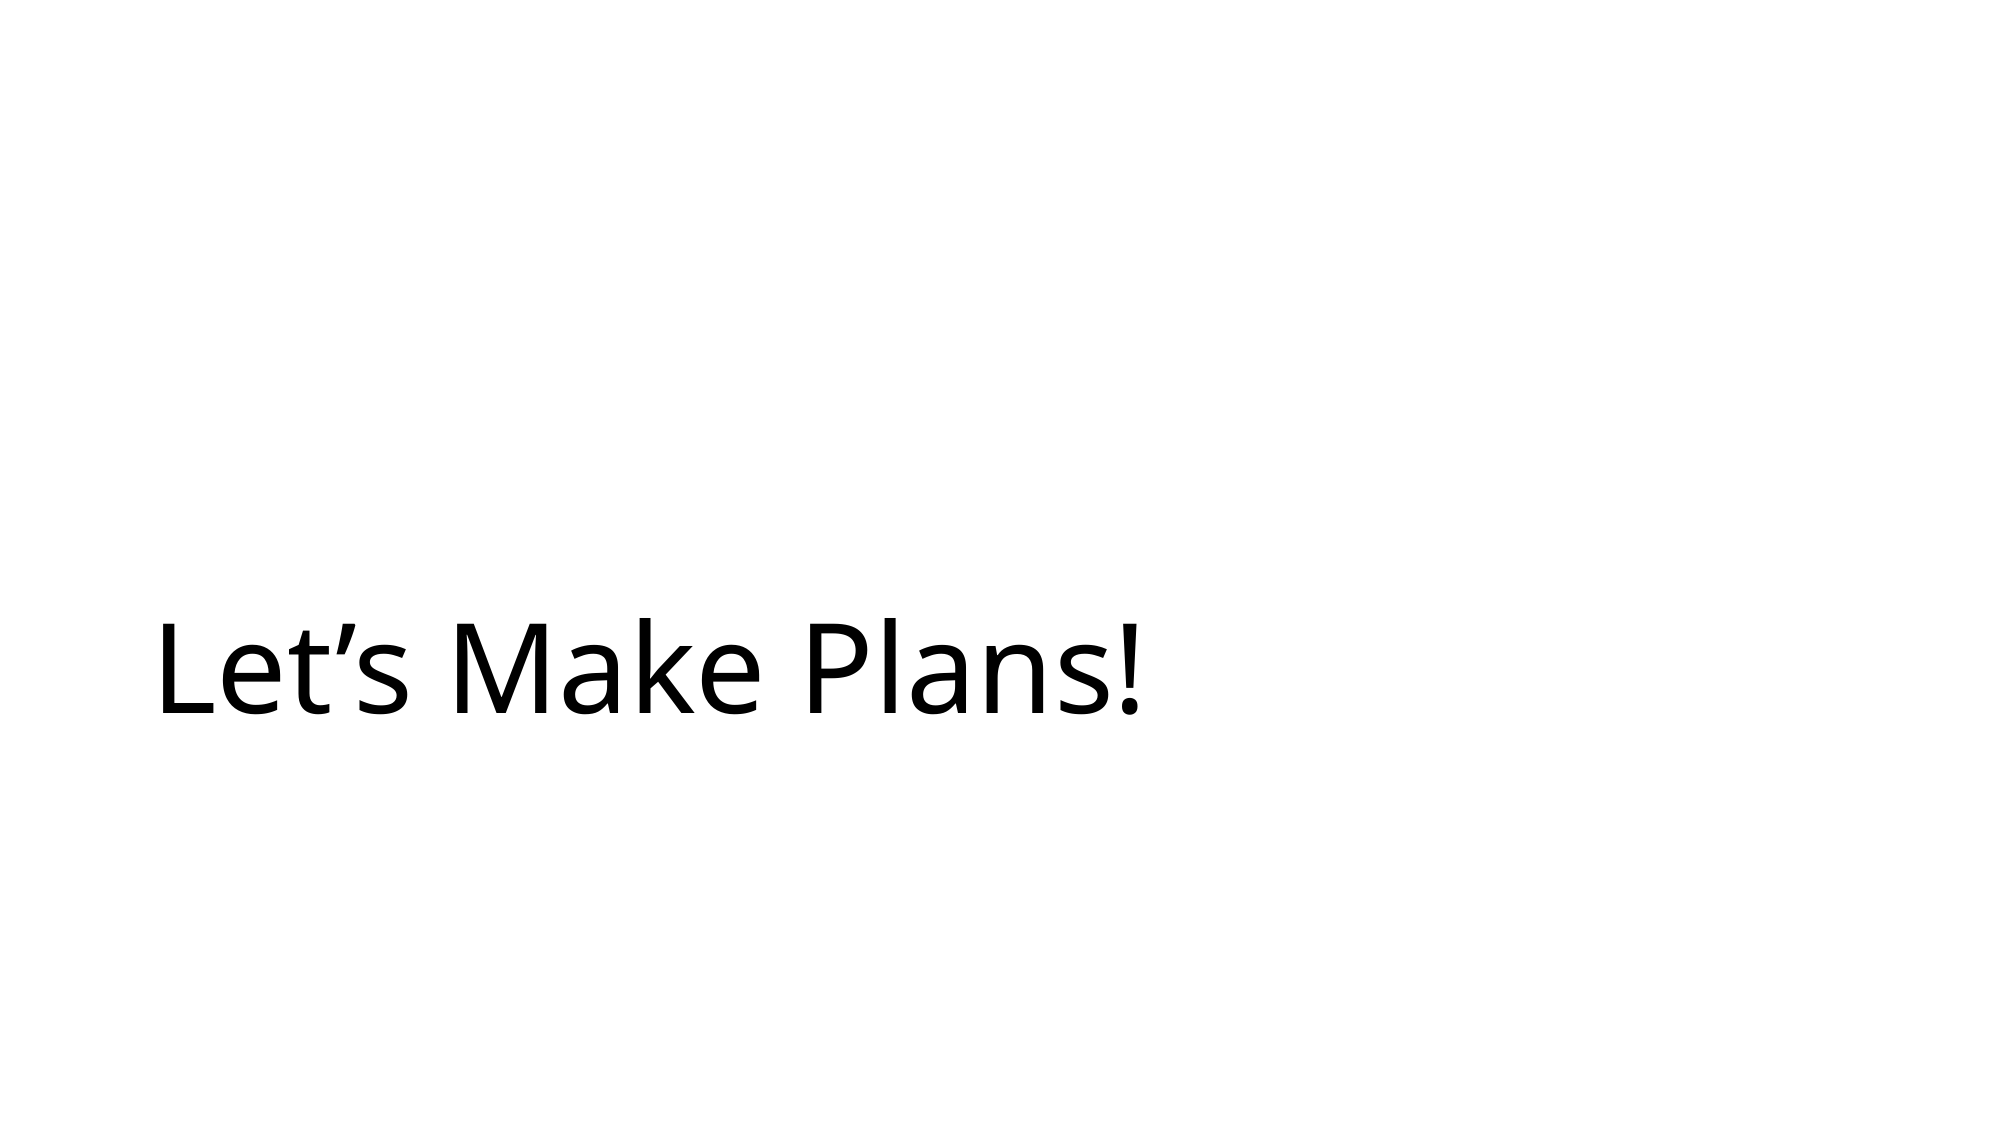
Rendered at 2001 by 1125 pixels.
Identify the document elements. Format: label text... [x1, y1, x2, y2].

title Let’s Make Plans! [136, 280, 1862, 749]
